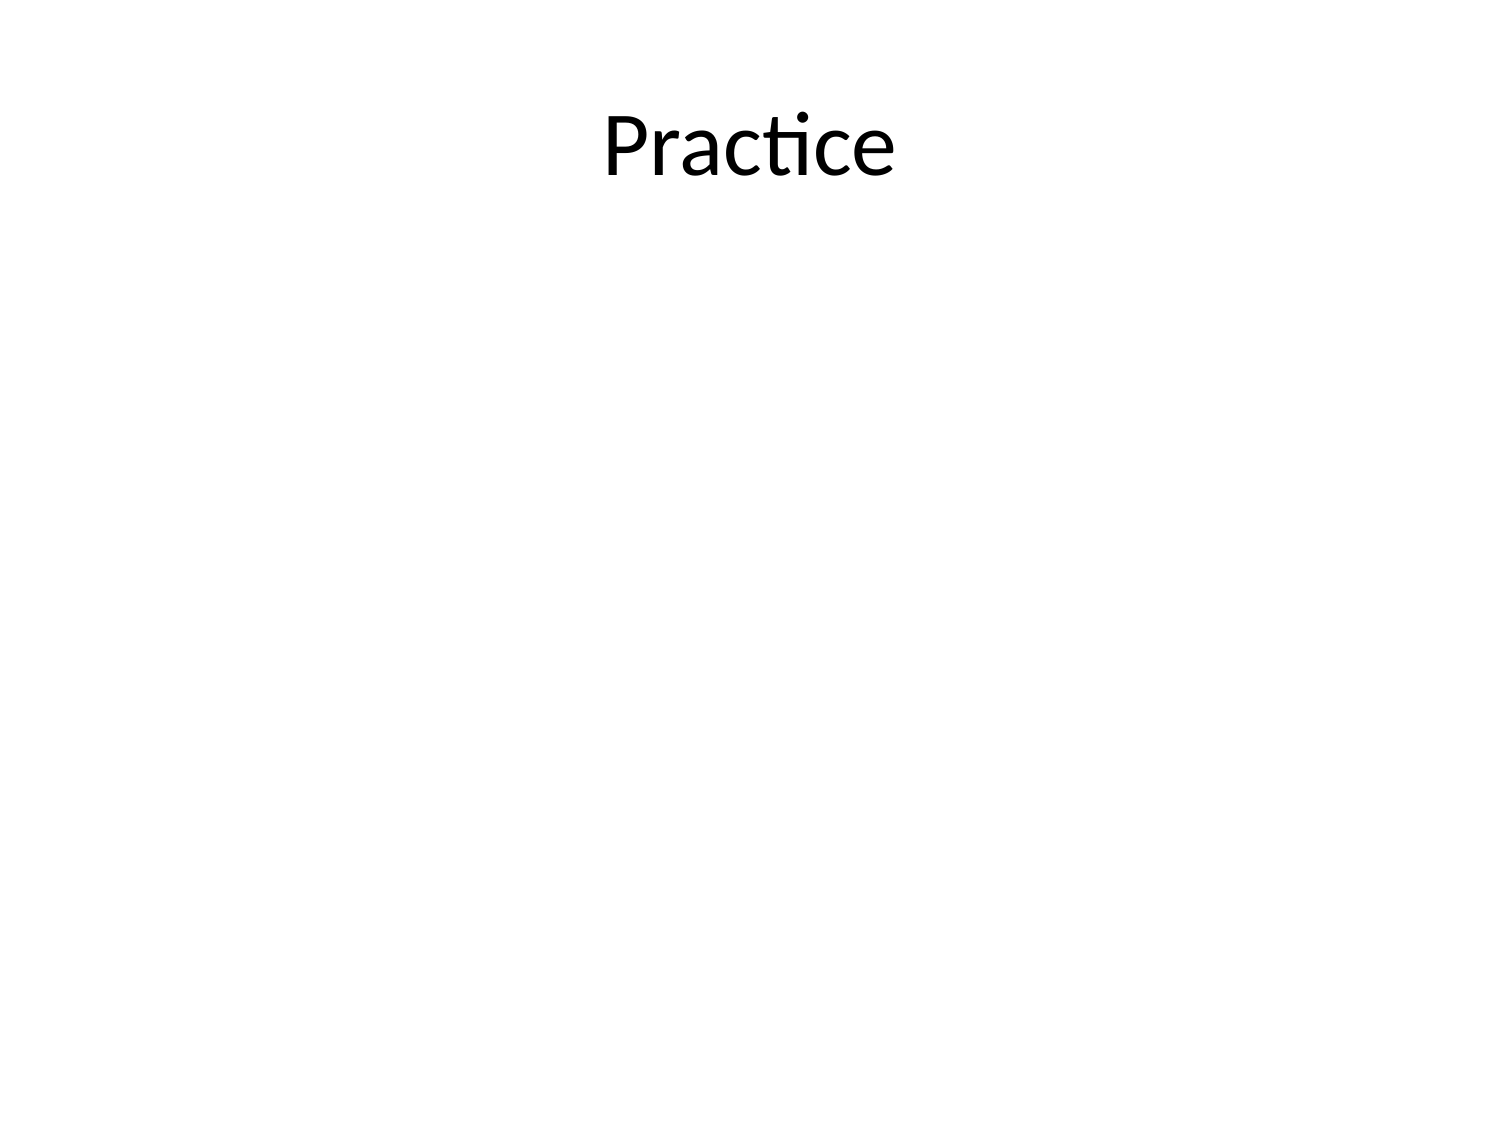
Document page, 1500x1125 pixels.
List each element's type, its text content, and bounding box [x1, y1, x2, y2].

title Practice [75, 45, 1425, 233]
